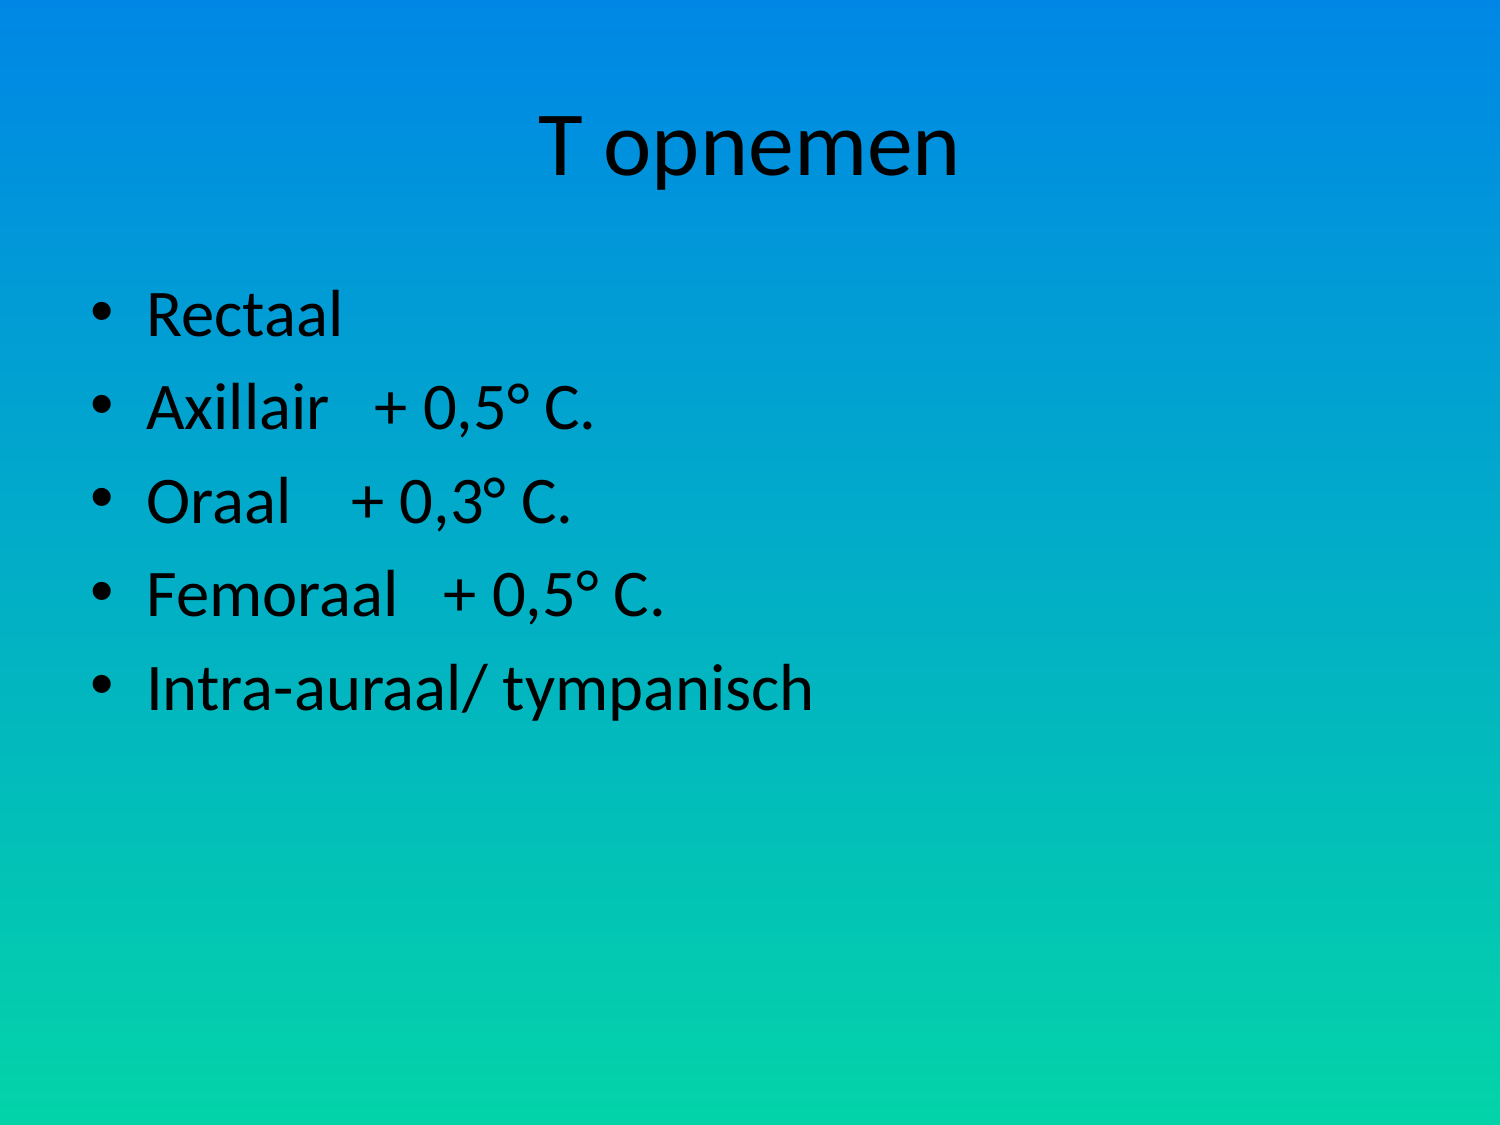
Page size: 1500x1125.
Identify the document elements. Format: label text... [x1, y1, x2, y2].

list Rectaal Axillair + 0,5° C. Oraal + 0,3° C. Femoraal + 0,5° C. Intra-auraal/ tympanisch [75, 262, 1425, 1005]
title T opnemen [75, 45, 1425, 233]
